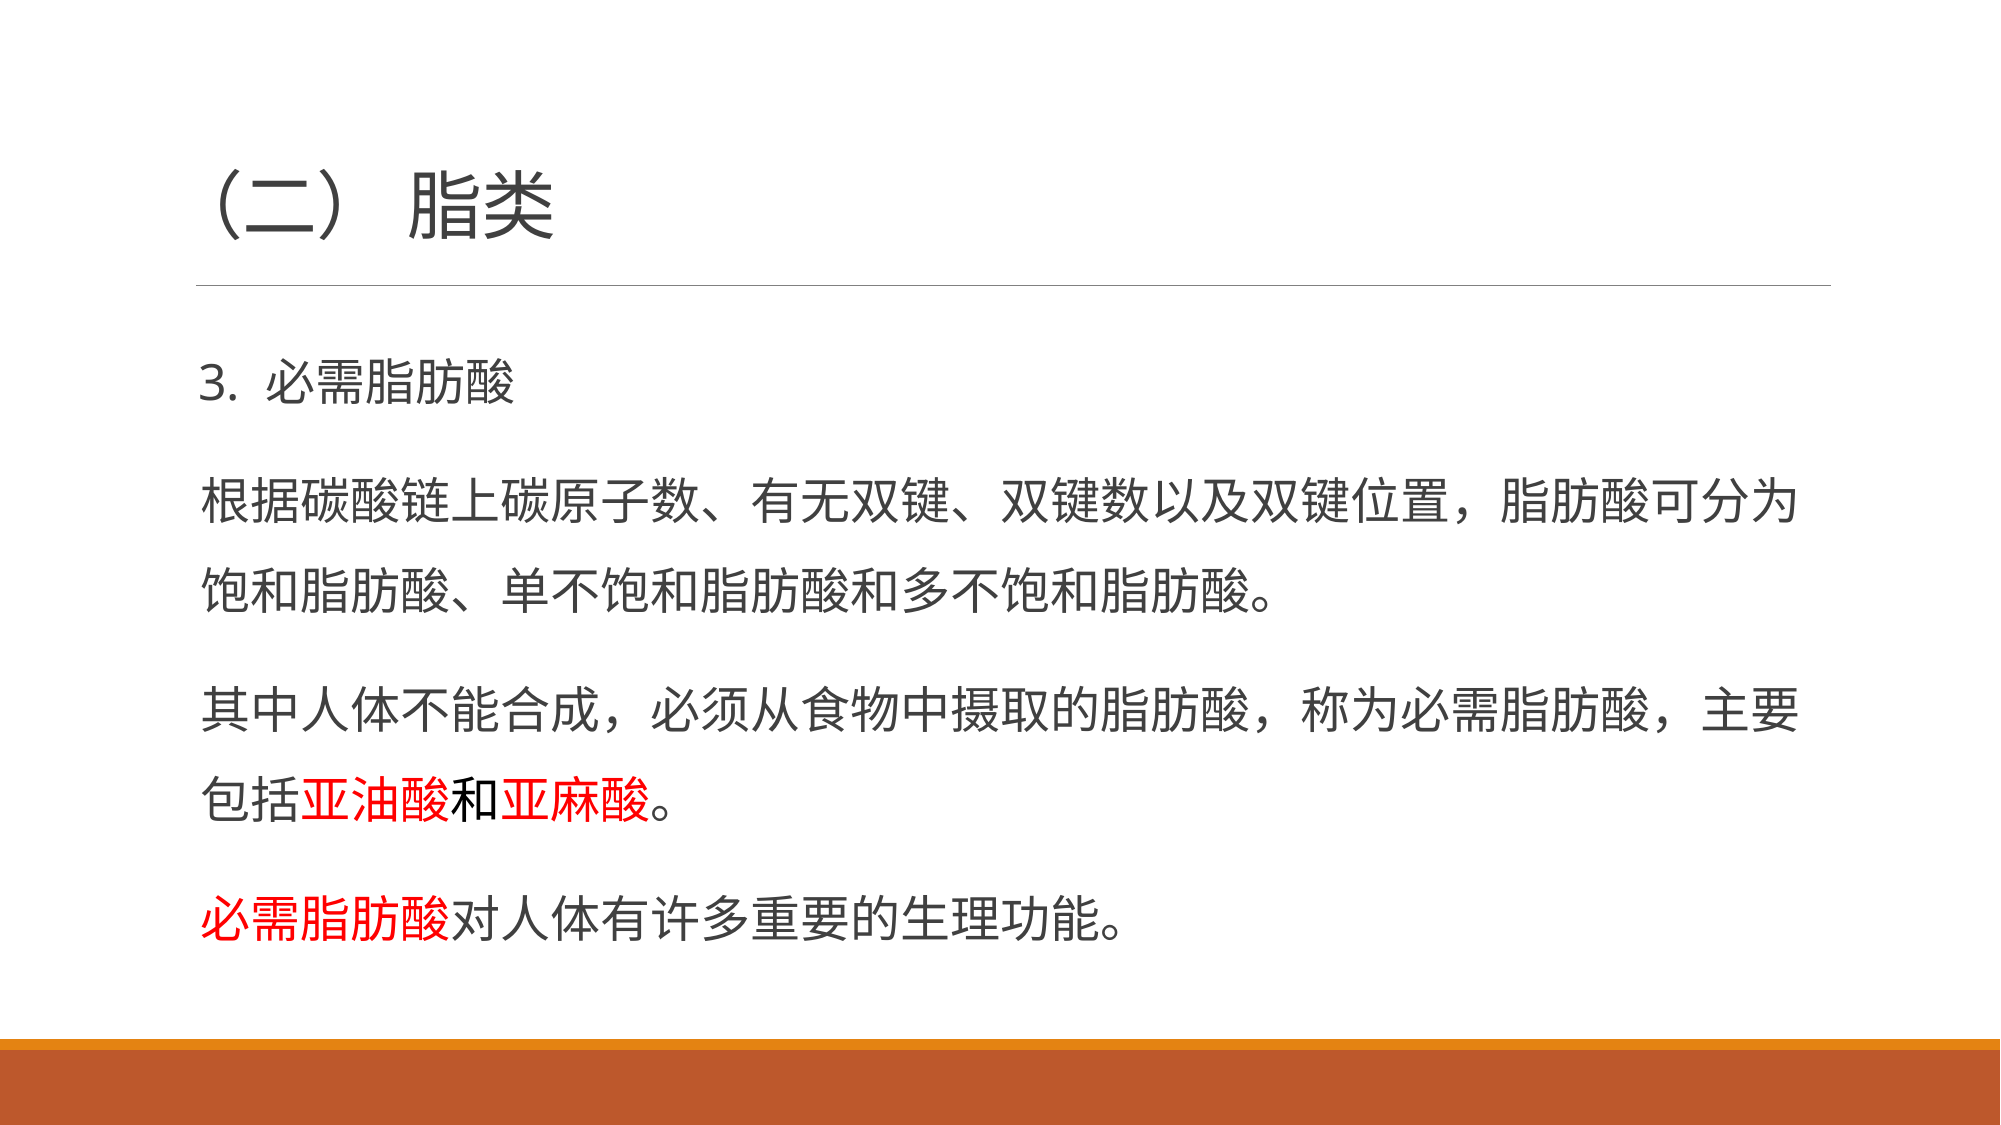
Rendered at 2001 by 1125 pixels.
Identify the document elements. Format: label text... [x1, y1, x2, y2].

title （二） 脂类 [154, 132, 1565, 257]
list 3. 必需脂肪酸 根据碳酸链上碳原子数、有无双键、双键数以及双键位置，脂肪酸可分为饱和脂肪酸、单不饱和脂肪酸和多不饱和脂肪酸。 其中人体不能合成，必须从食物中摄取的脂肪酸，称为必需脂肪酸，主要包括亚油酸和亚麻酸。 必需脂肪酸对人体有许多重要的生理功能。 [185, 213, 1814, 989]
